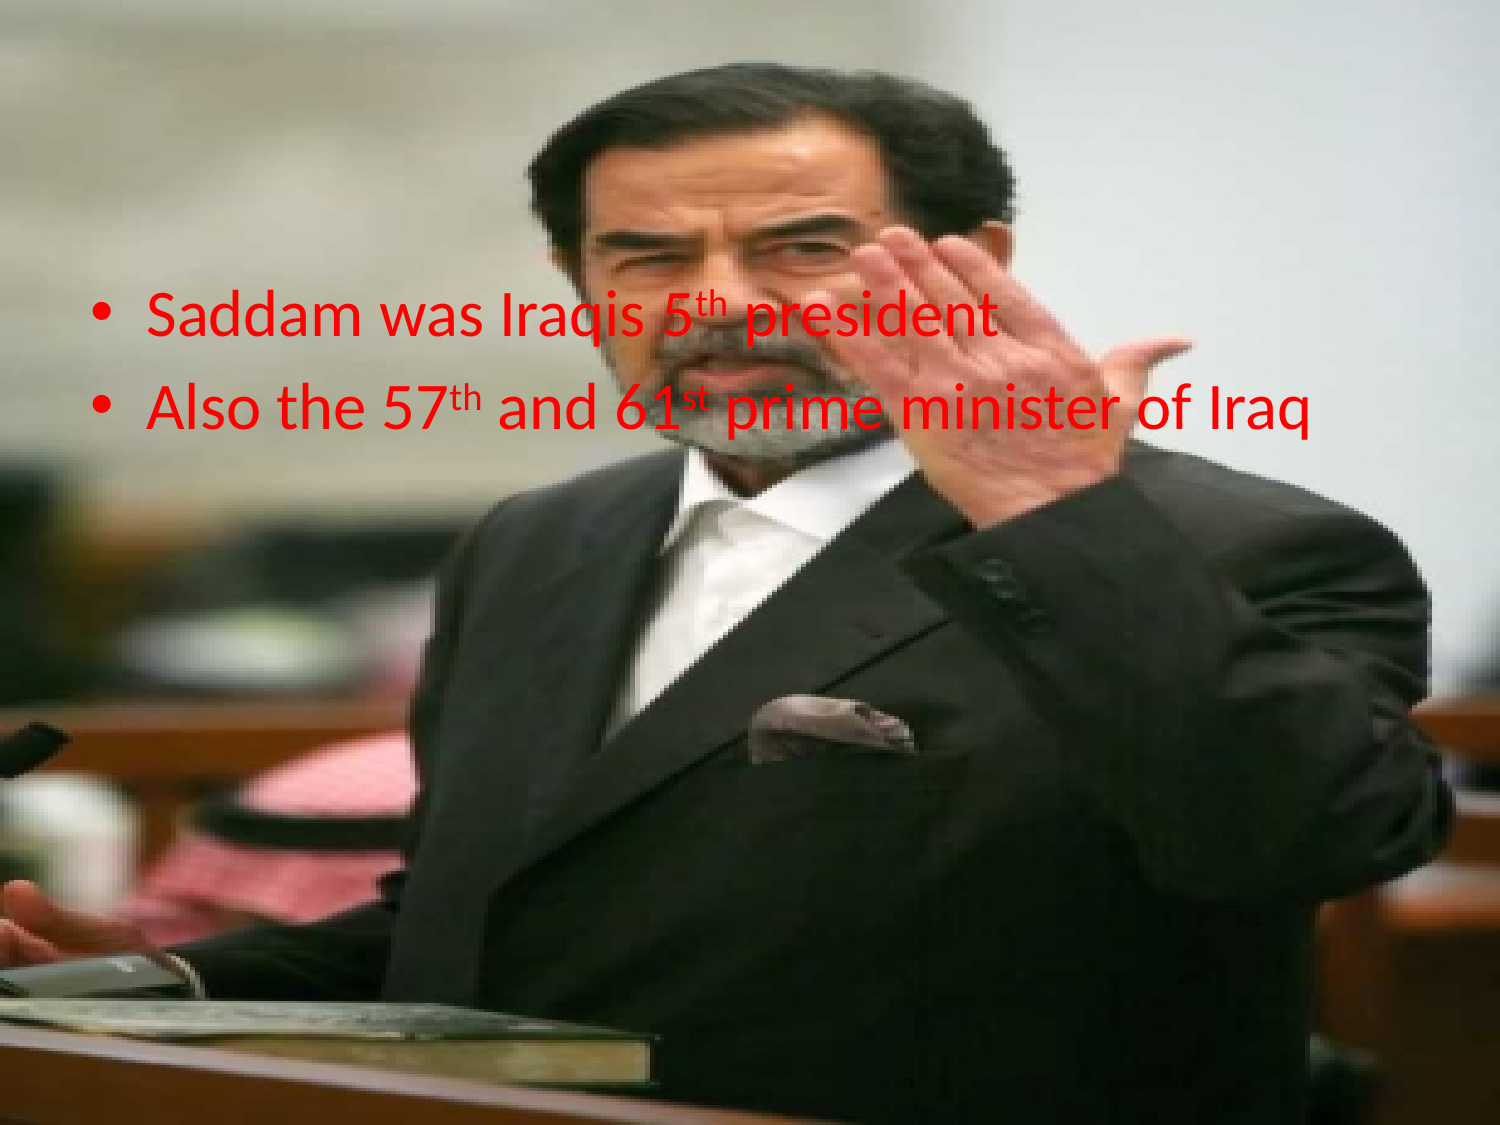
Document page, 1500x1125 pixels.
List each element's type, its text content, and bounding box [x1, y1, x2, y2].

list Saddam was Iraqis 5th president Also the 57th and 61st prime minister of Iraq [75, 262, 1425, 1005]
picture [0, 0, 1500, 1125]
